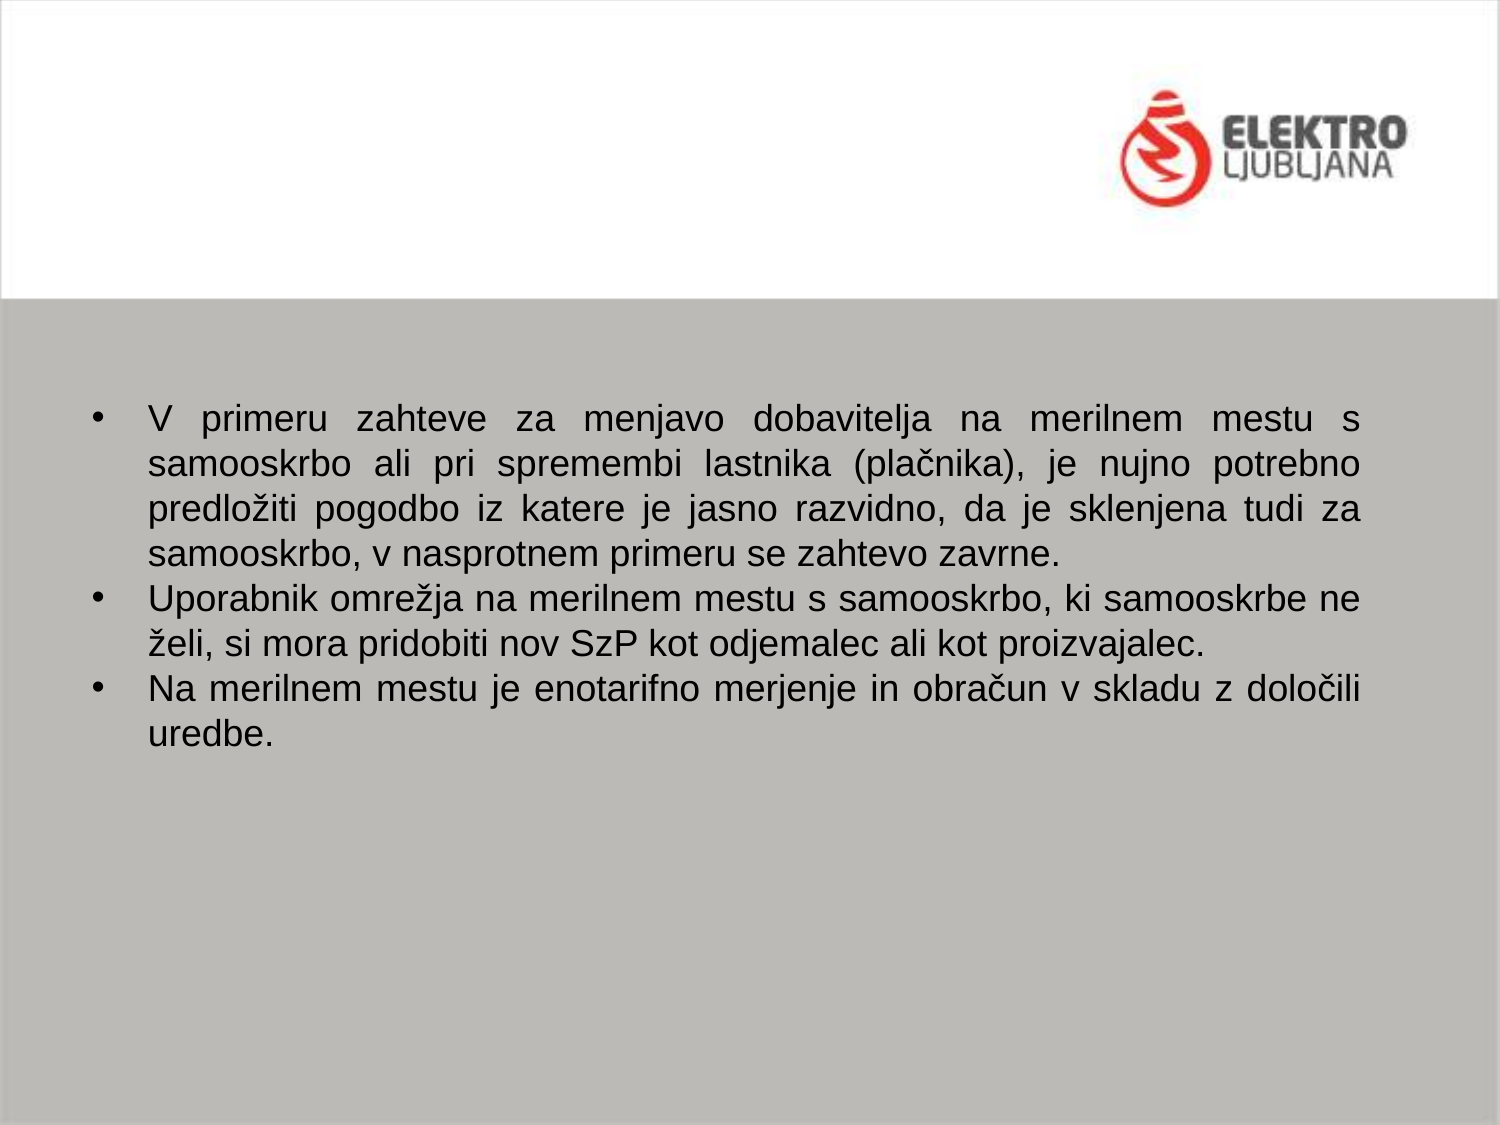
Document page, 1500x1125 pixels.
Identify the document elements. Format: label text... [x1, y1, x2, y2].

picture [0, 0, 1500, 1125]
list V primeru zahteve za menjavo dobavitelja na merilnem mestu s samooskrbo ali pri spremembi lastnika (plačnika), je nujno potrebno predložiti pogodbo iz katere je jasno razvidno, da je sklenjena tudi za samooskrbo, v nasprotnem primeru se zahtevo zavrne. Uporabnik omrežja na merilnem mestu s samooskrbo, ki samooskrbe ne želi, si mora pridobiti nov SzP kot odjemalec ali kot proizvajalec. Na merilnem mestu je enotarifno merjenje in obračun v skladu z določili uredbe. [76, 386, 1376, 1046]
